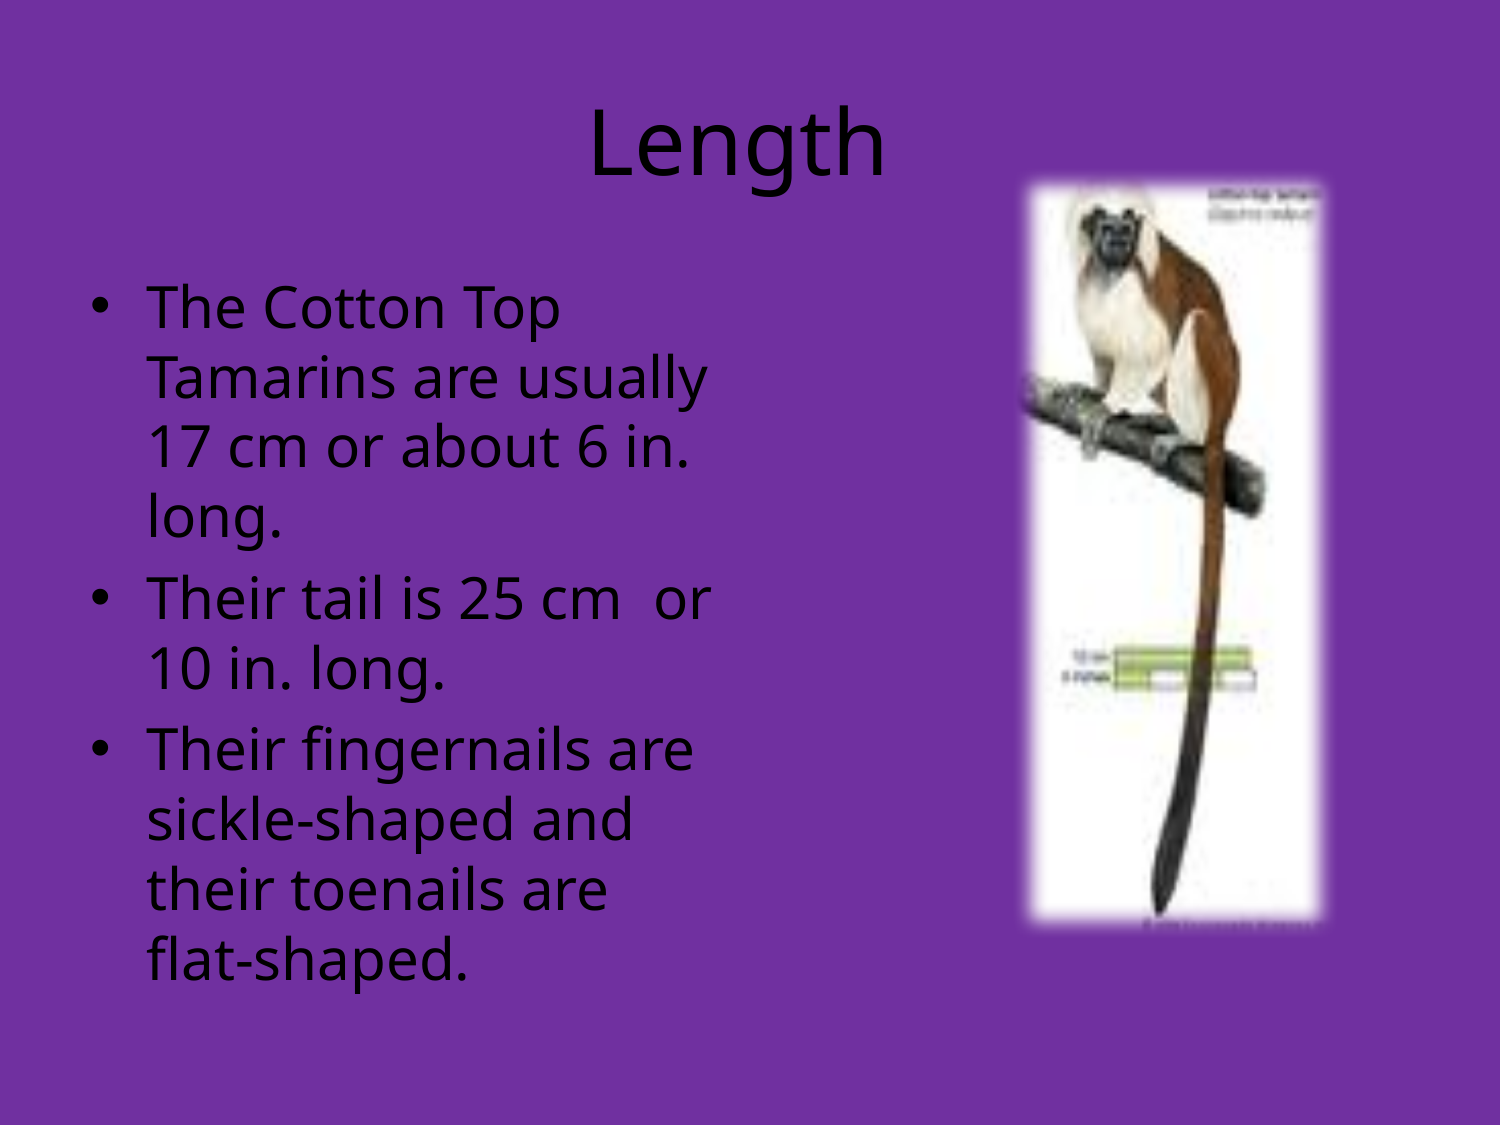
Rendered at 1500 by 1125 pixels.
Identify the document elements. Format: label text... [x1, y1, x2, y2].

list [1012, 167, 1338, 938]
title Length [75, 45, 1425, 233]
list The Cotton Top Tamarins are usually 17 cm or about 6 in. long. Their tail is 25 cm or 10 in. long. Their fingernails are sickle-shaped and their toenails are flat-shaped. [75, 262, 738, 1005]
